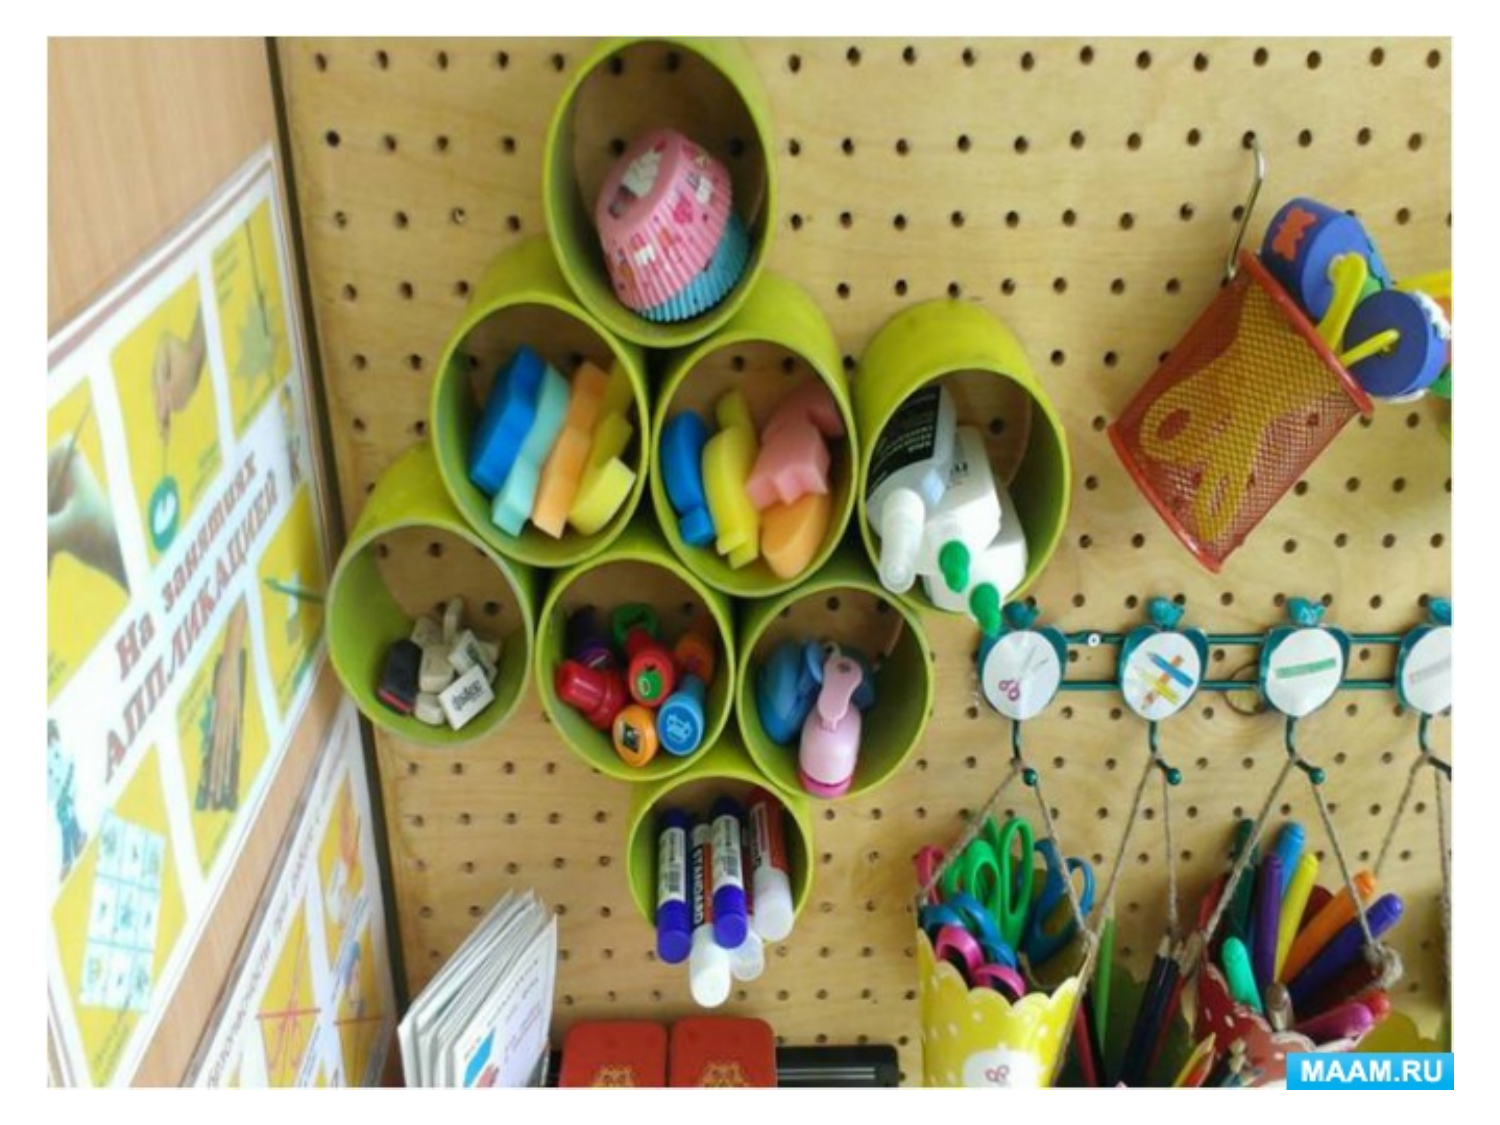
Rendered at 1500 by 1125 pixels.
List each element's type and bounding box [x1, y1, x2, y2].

picture [46, 34, 1454, 1091]
